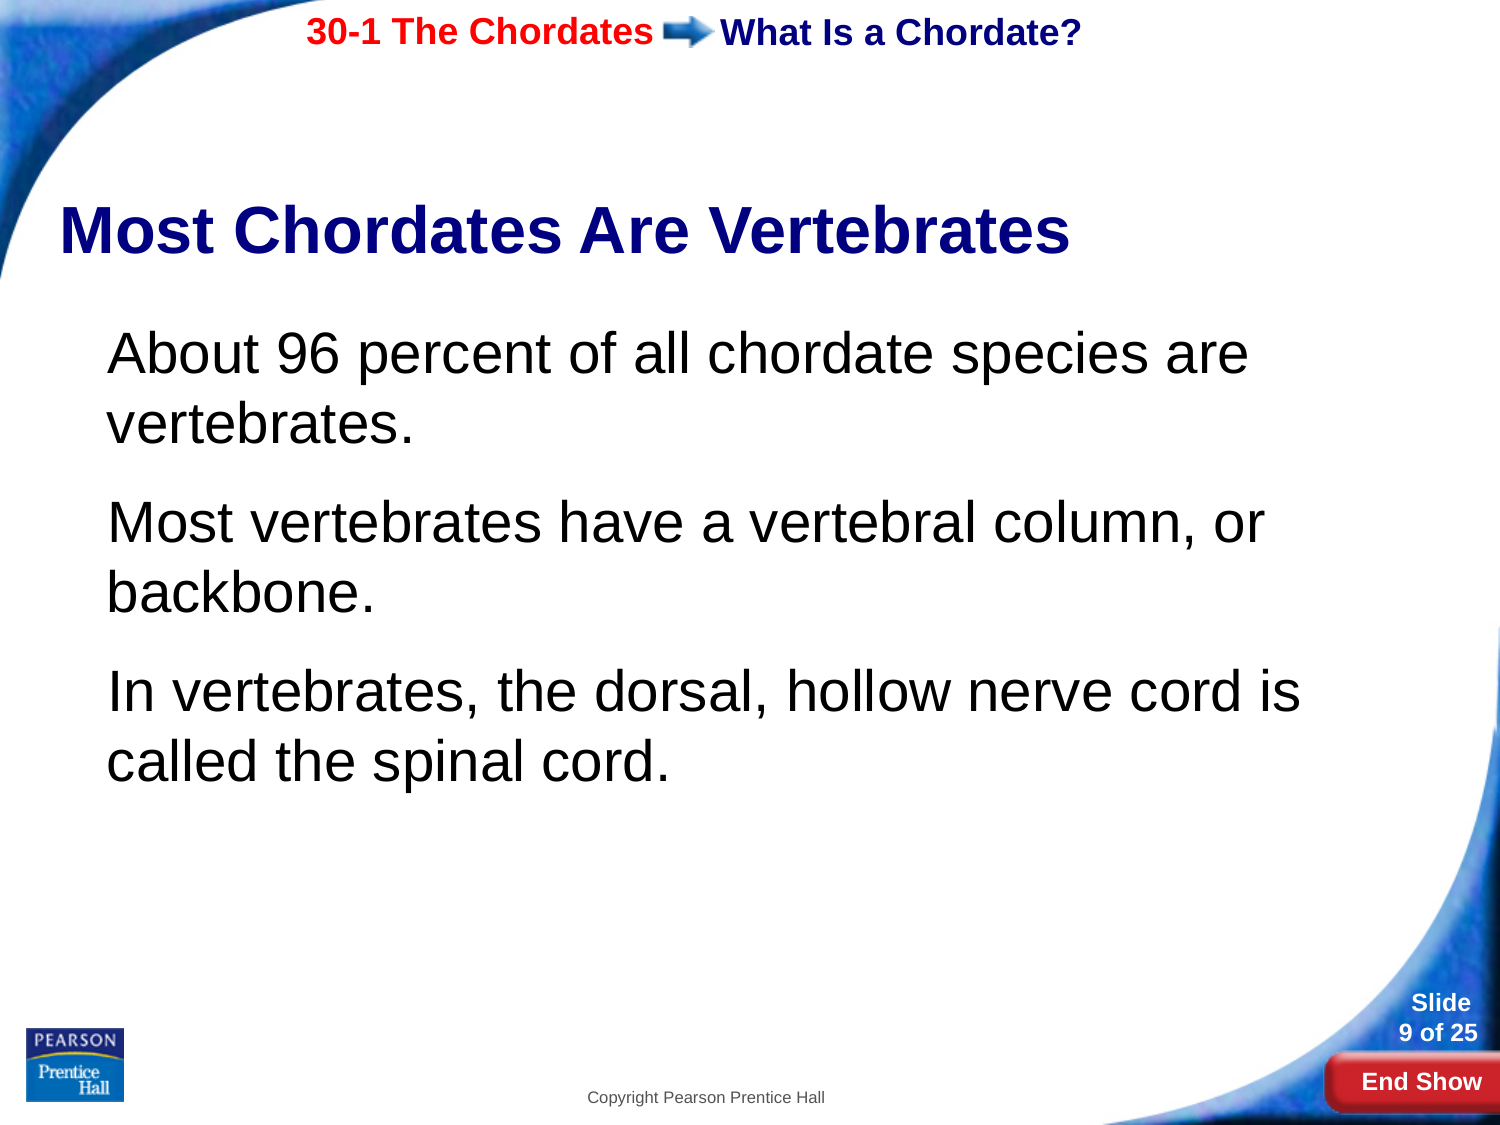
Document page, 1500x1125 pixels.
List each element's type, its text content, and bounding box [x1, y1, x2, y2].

list Most Chordates Are Vertebrates About 96 percent of all chordate species are vertebrates. Most vertebrates have a vertebral column, or backbone. In vertebrates, the dorsal, hollow nerve cord is called the spinal cord. [44, 179, 1448, 976]
title What Is a Chordate? [704, 0, 1375, 76]
picture [0, 0, 1500, 1125]
footer Copyright Pearson Prentice Hall [468, 1078, 945, 1105]
